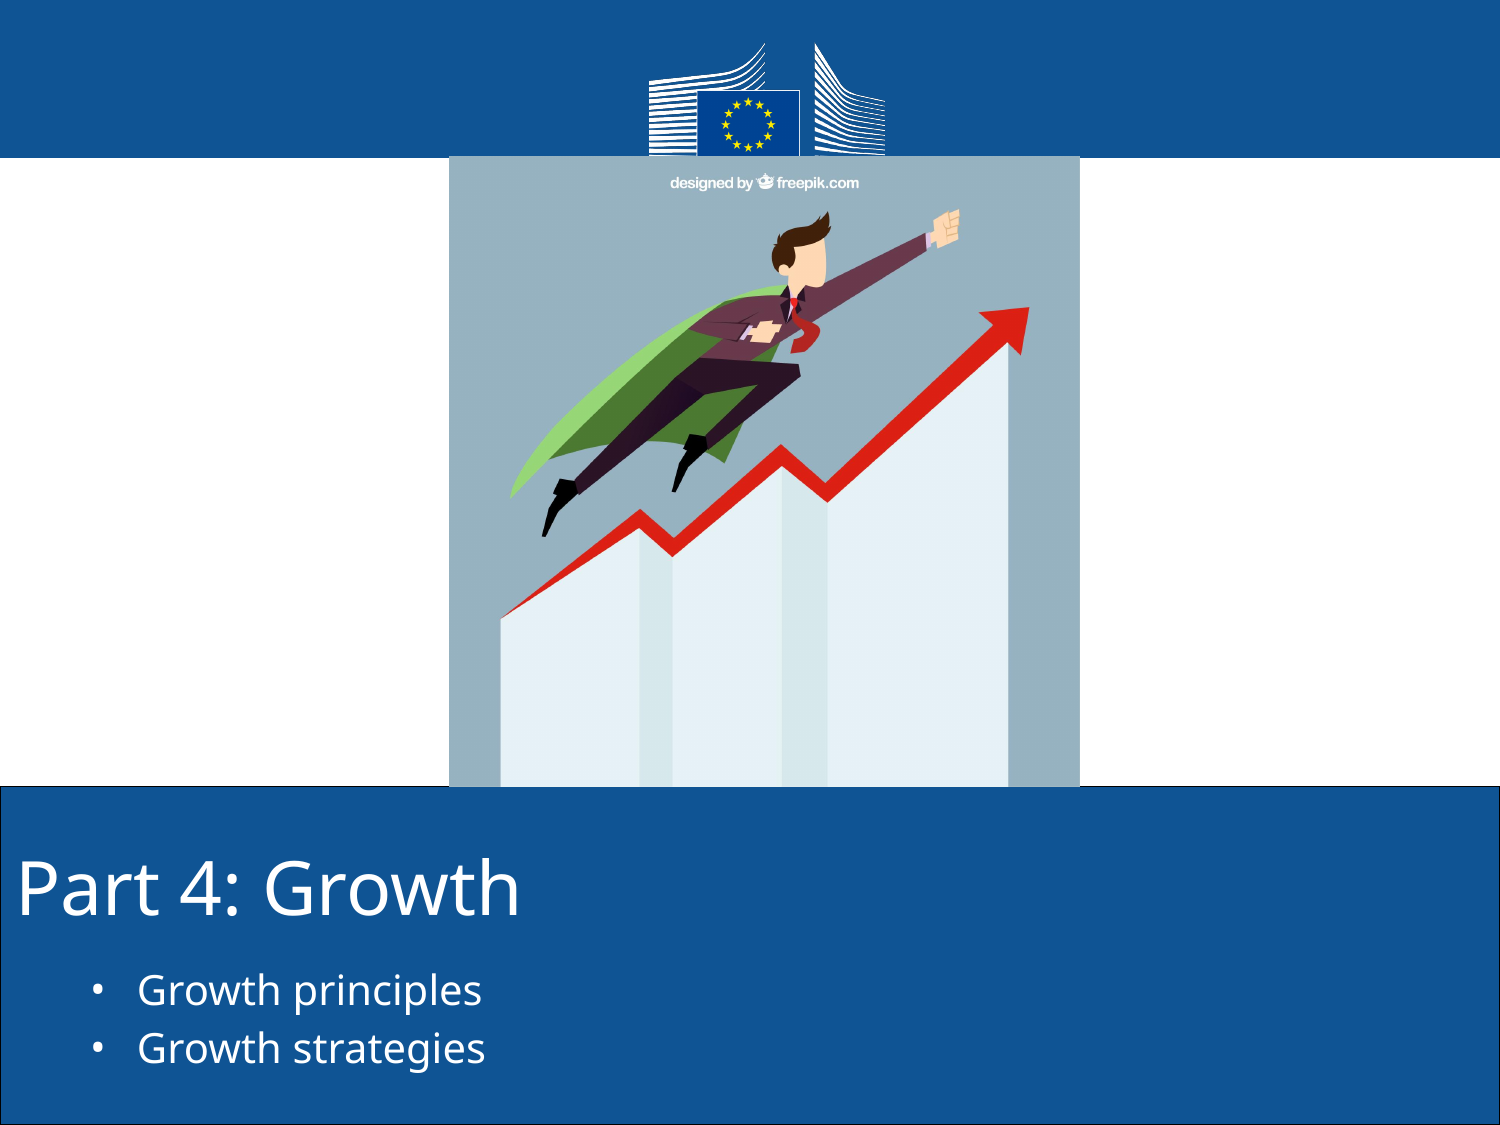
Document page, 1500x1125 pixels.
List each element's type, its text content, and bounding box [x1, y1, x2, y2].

text_box Part 4: Growth Growth principles Growth strategies [0, 786, 1500, 1125]
picture [449, 42, 1080, 787]
